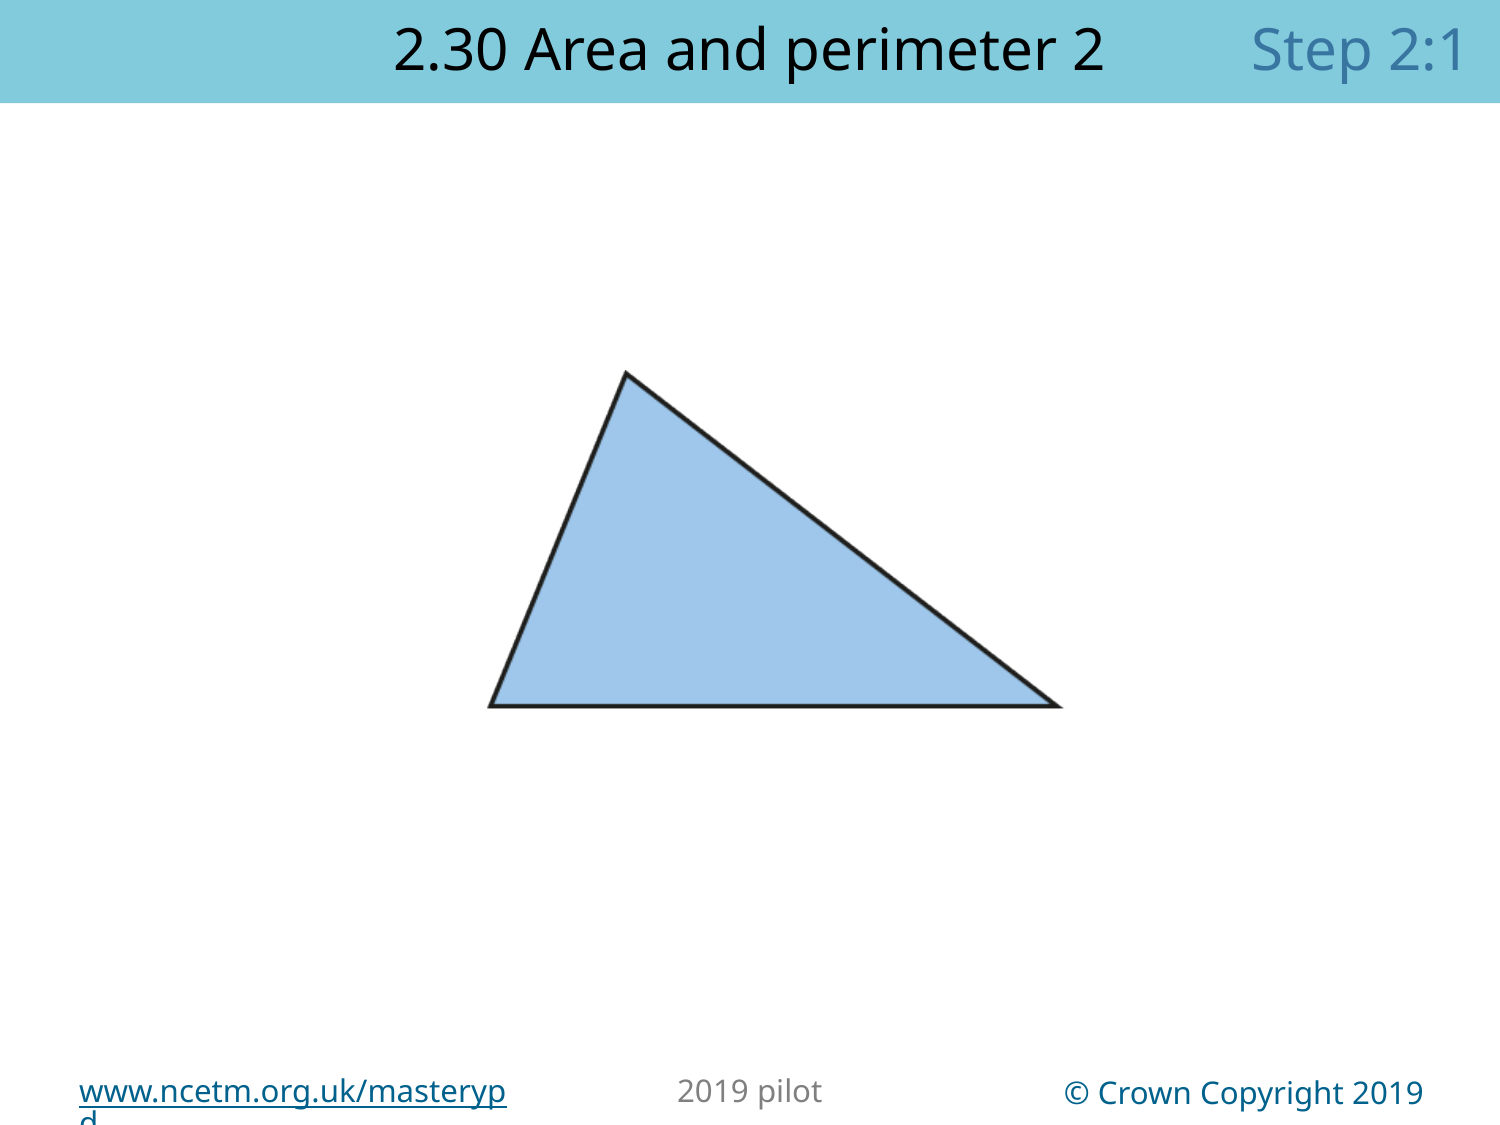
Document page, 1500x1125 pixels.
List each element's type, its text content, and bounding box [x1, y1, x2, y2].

picture [101, 370, 1399, 755]
list Step 2:1 [0, 0, 1500, 104]
